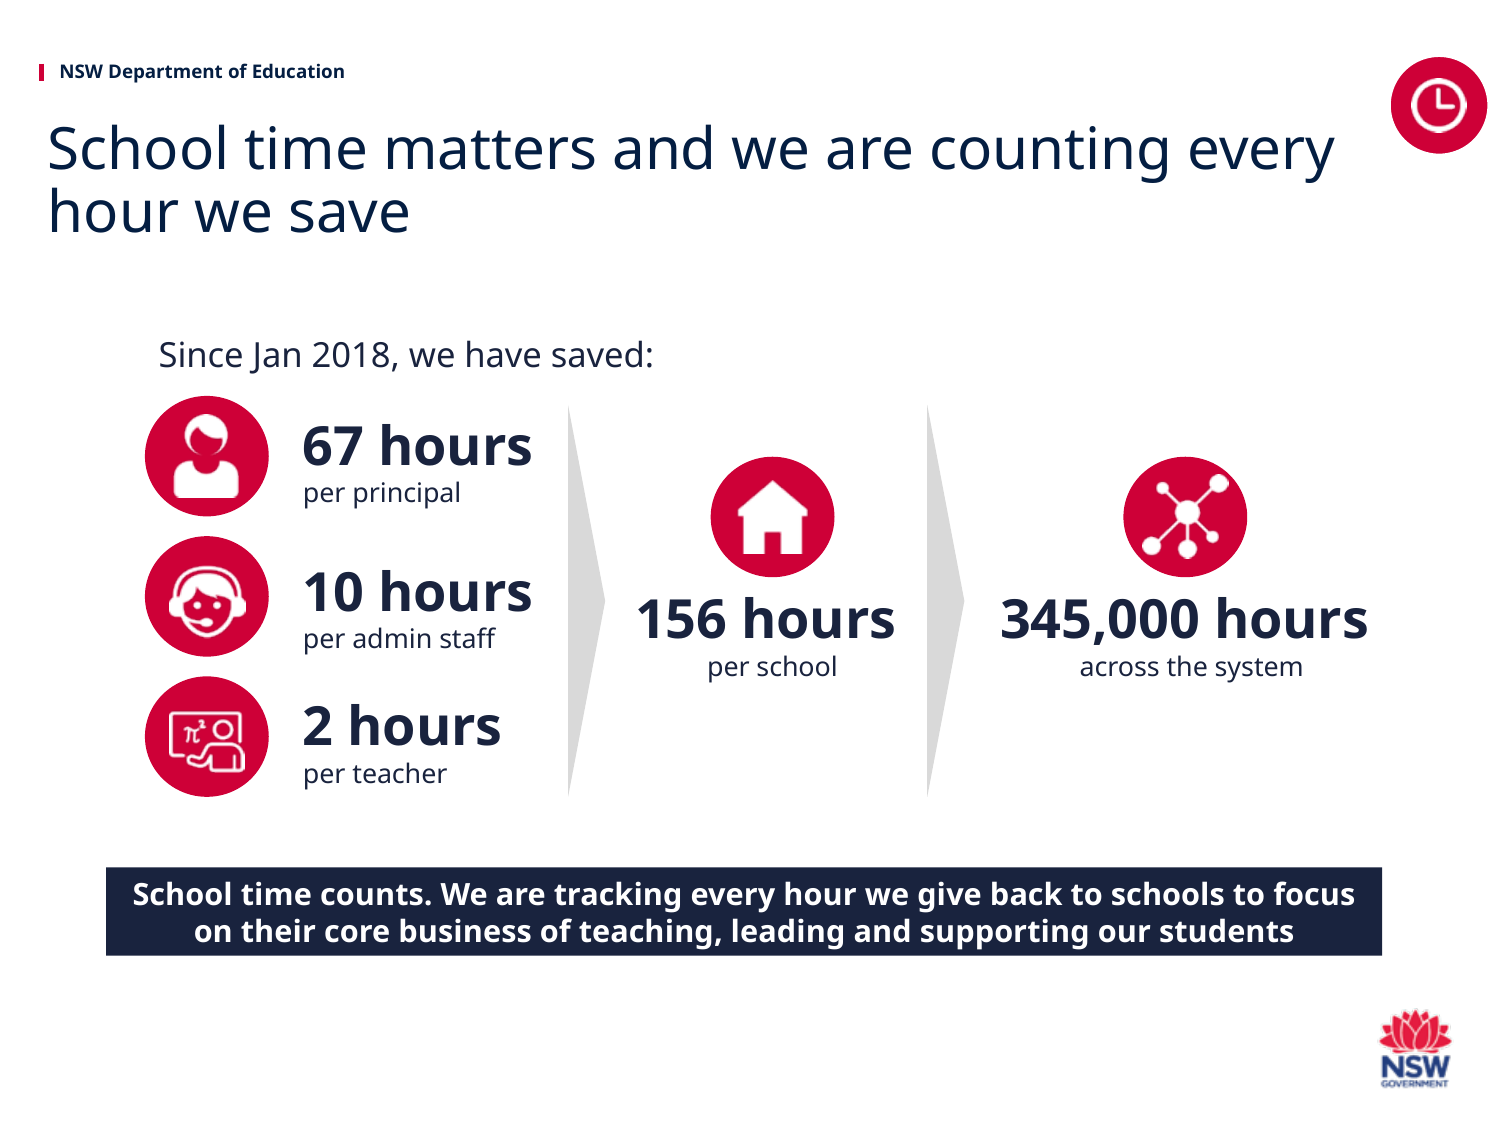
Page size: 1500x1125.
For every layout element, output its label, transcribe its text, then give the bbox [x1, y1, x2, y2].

text_box [567, 404, 607, 798]
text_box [144, 395, 269, 517]
text_box 67 hours per principal [302, 411, 530, 501]
picture [1375, 1004, 1457, 1093]
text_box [710, 456, 835, 578]
text_box [926, 404, 966, 798]
text_box 156 hours per school [659, 584, 887, 674]
text_box School time counts. We are tracking every hour we give back to schools to focus on their core business of teaching, leading and supporting our students [106, 867, 1383, 956]
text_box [144, 676, 530, 797]
text_box School time matters and we are counting every hour we save [47, 153, 1452, 211]
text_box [1389, 55, 1489, 155]
text_box 345,000 hours across the system [1078, 585, 1306, 675]
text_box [144, 536, 530, 657]
text_box Since Jan 2018, we have saved: [158, 333, 546, 380]
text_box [1123, 456, 1248, 578]
